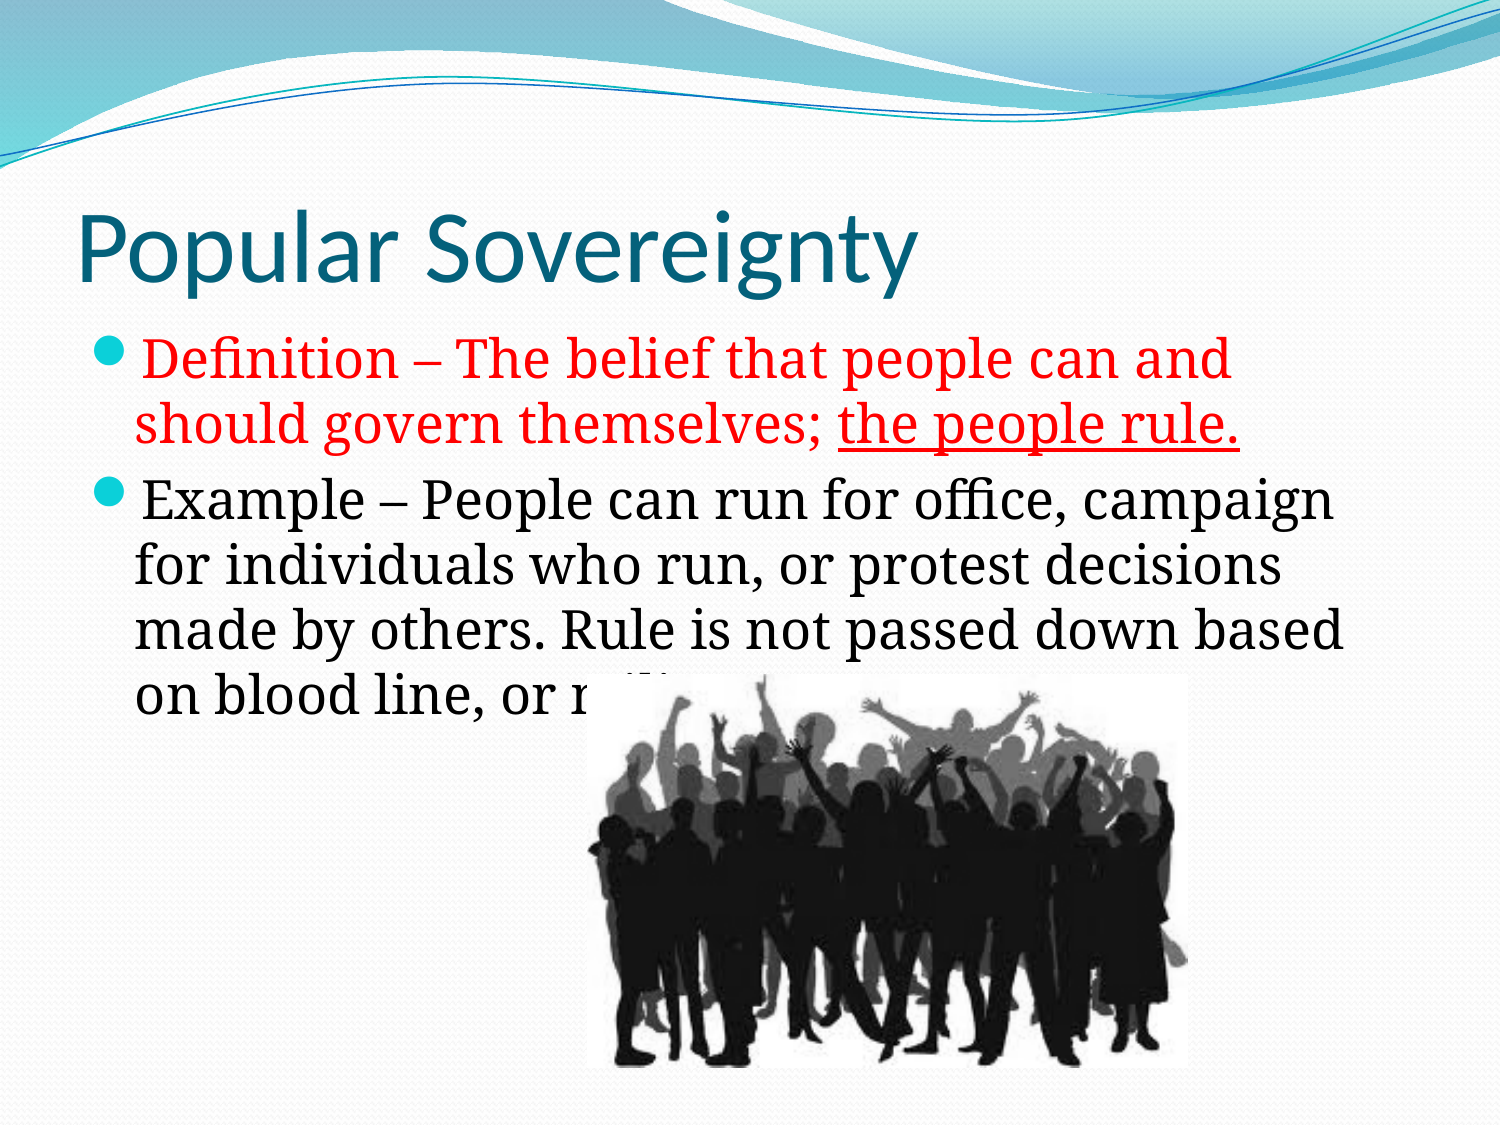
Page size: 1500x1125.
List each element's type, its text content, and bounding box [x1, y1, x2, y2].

title Popular Sovereignty [75, 115, 1425, 303]
picture [587, 674, 1188, 1068]
list Definition – The belief that people can and should govern themselves; the people rule. Example – People can run for office, campaign for individuals who run, or protest decisions made by others. Rule is not passed down based on blood line, or military coup. [75, 317, 1425, 1038]
